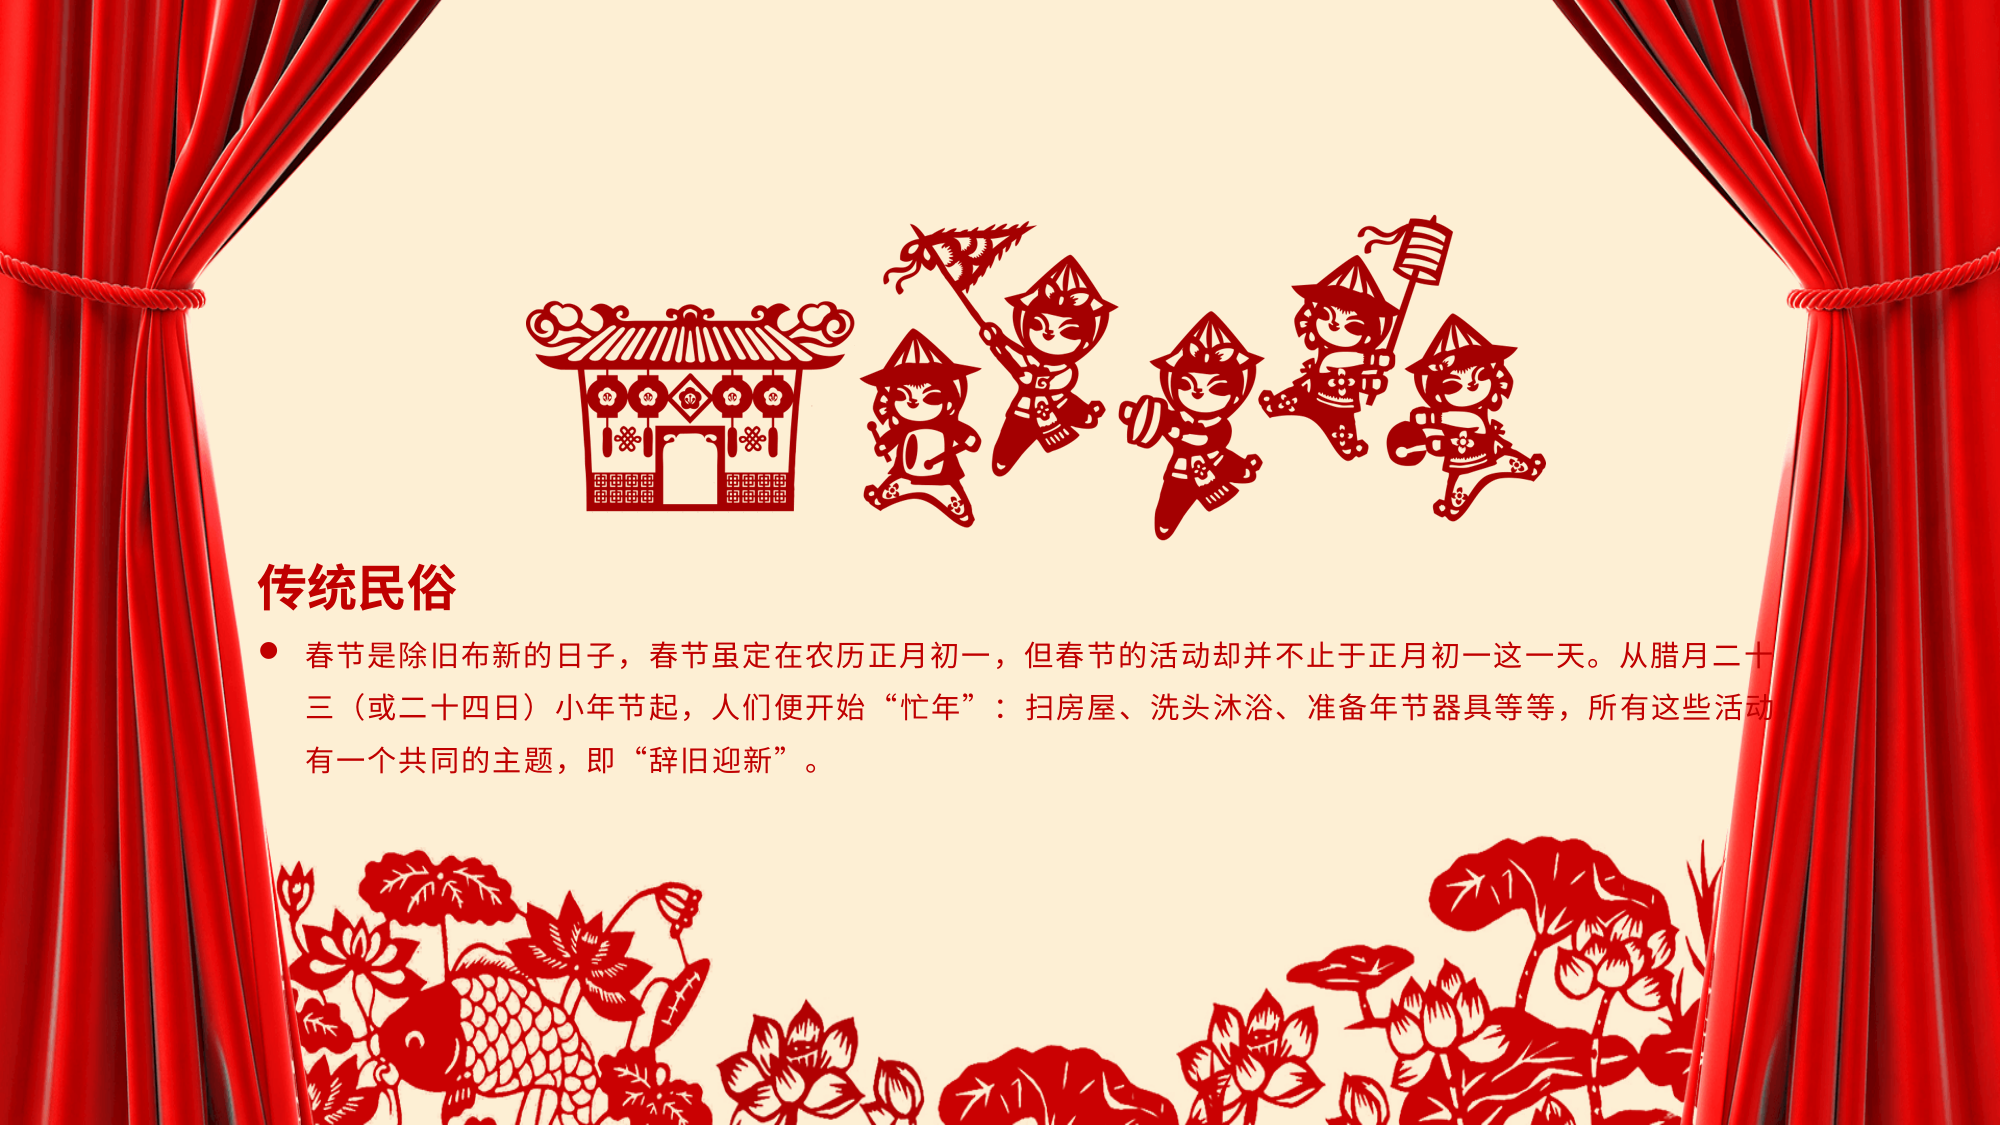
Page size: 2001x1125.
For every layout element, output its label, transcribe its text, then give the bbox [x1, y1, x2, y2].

text_box 春节是除旧布新的日子，春节虽定在农历正月初一，但春节的活动却并不止于正月初一这一天。从腊月二十三（或二十四日）小年节起，人们便开始“忙年”：扫房屋、洗头沐浴、准备年节器具等等，所有这些活动，有一个共同的主题，即“辞旧迎新”。 [1546, 612, 1822, 785]
text_box 春节是除旧布新的日子，春节虽定在农历正月初一，但春节的活动却并不止于正月初一这一天。从腊月二十三（或二十四日）小年节起，人们便开始“忙年”：扫房屋、洗头沐浴、准备年节器具等等，所有这些活动，有一个共同的主题，即“辞旧迎新”。 [243, 612, 526, 785]
text_box 传统民俗 [243, 531, 510, 624]
picture [0, 0, 2000, 1125]
